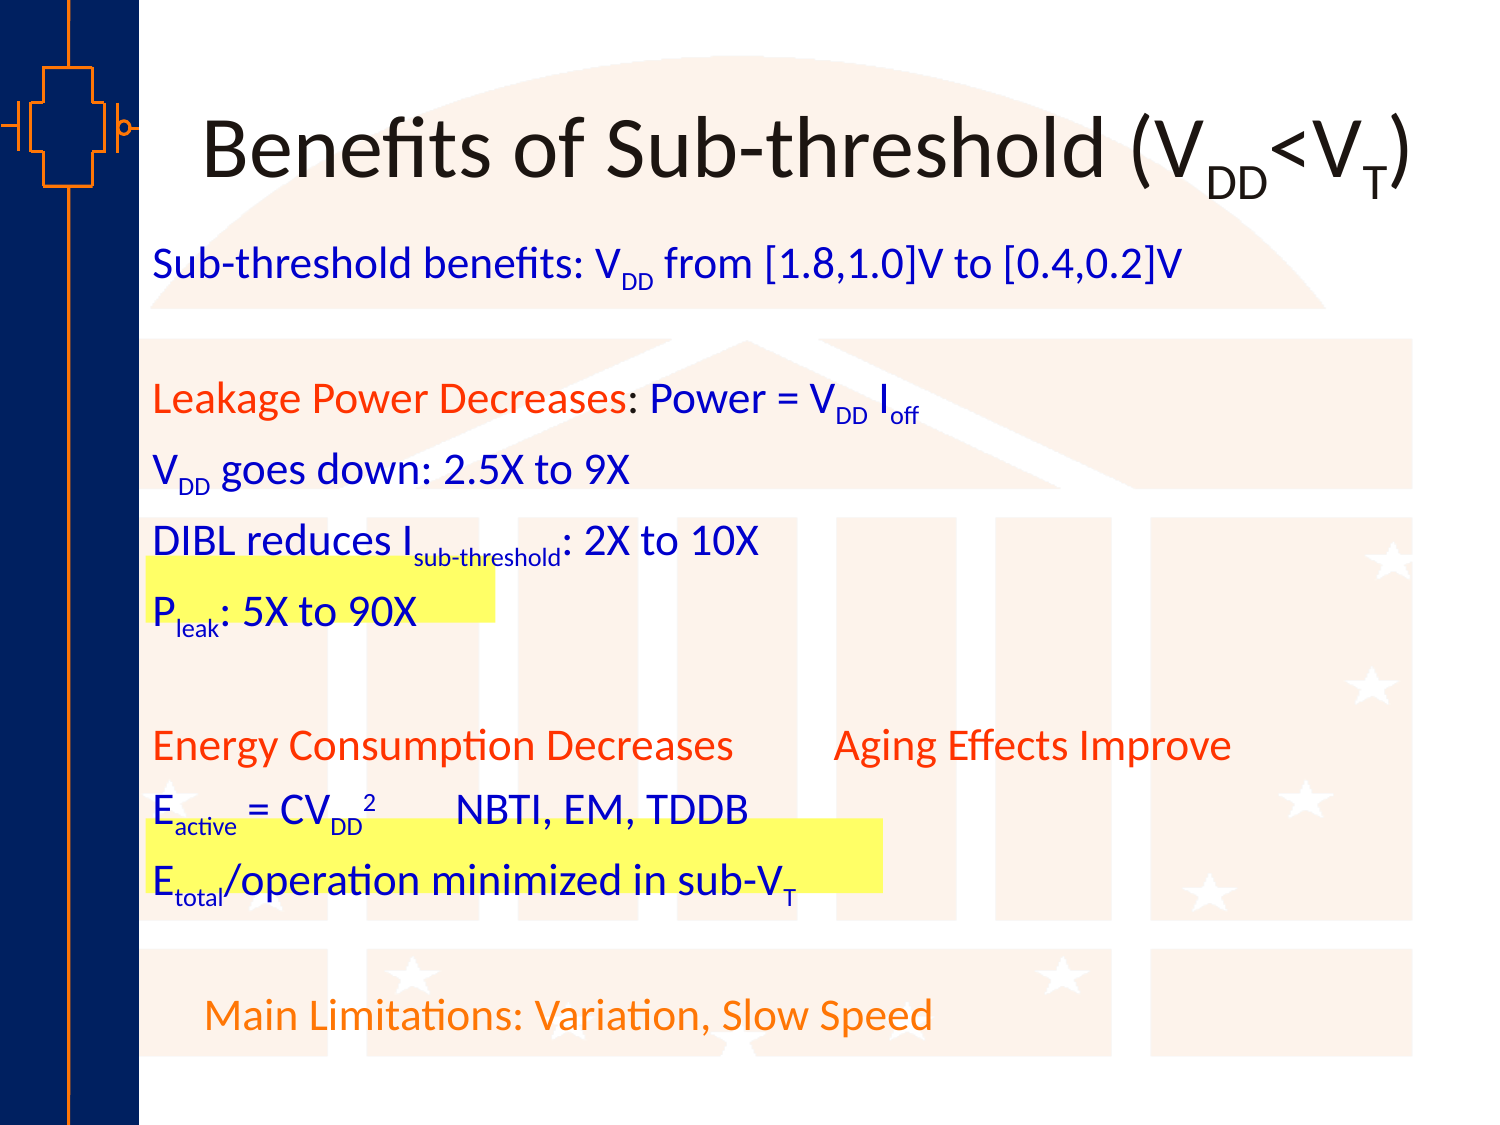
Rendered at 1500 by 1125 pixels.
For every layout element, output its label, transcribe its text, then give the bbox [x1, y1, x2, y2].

title Benefits of Sub-threshold (VDD<VT) [186, 71, 1434, 218]
list Sub-threshold benefits: VDD from [1.8,1.0]V to [0.4,0.2]V Leakage Power Decreases: Power = VDD Ioff VDD goes down: 2.5X to 9X DIBL reduces Isub-threshold: 2X to 10X Pleak: 5X to 90X Energy Consumption Decreases Aging Effects Improve Eactive = CVDD2 NBTI, EM, TDDB Etotal/operation minimized in sub-VT Main Limitations: Variation, Slow Speed [137, 225, 1482, 1050]
